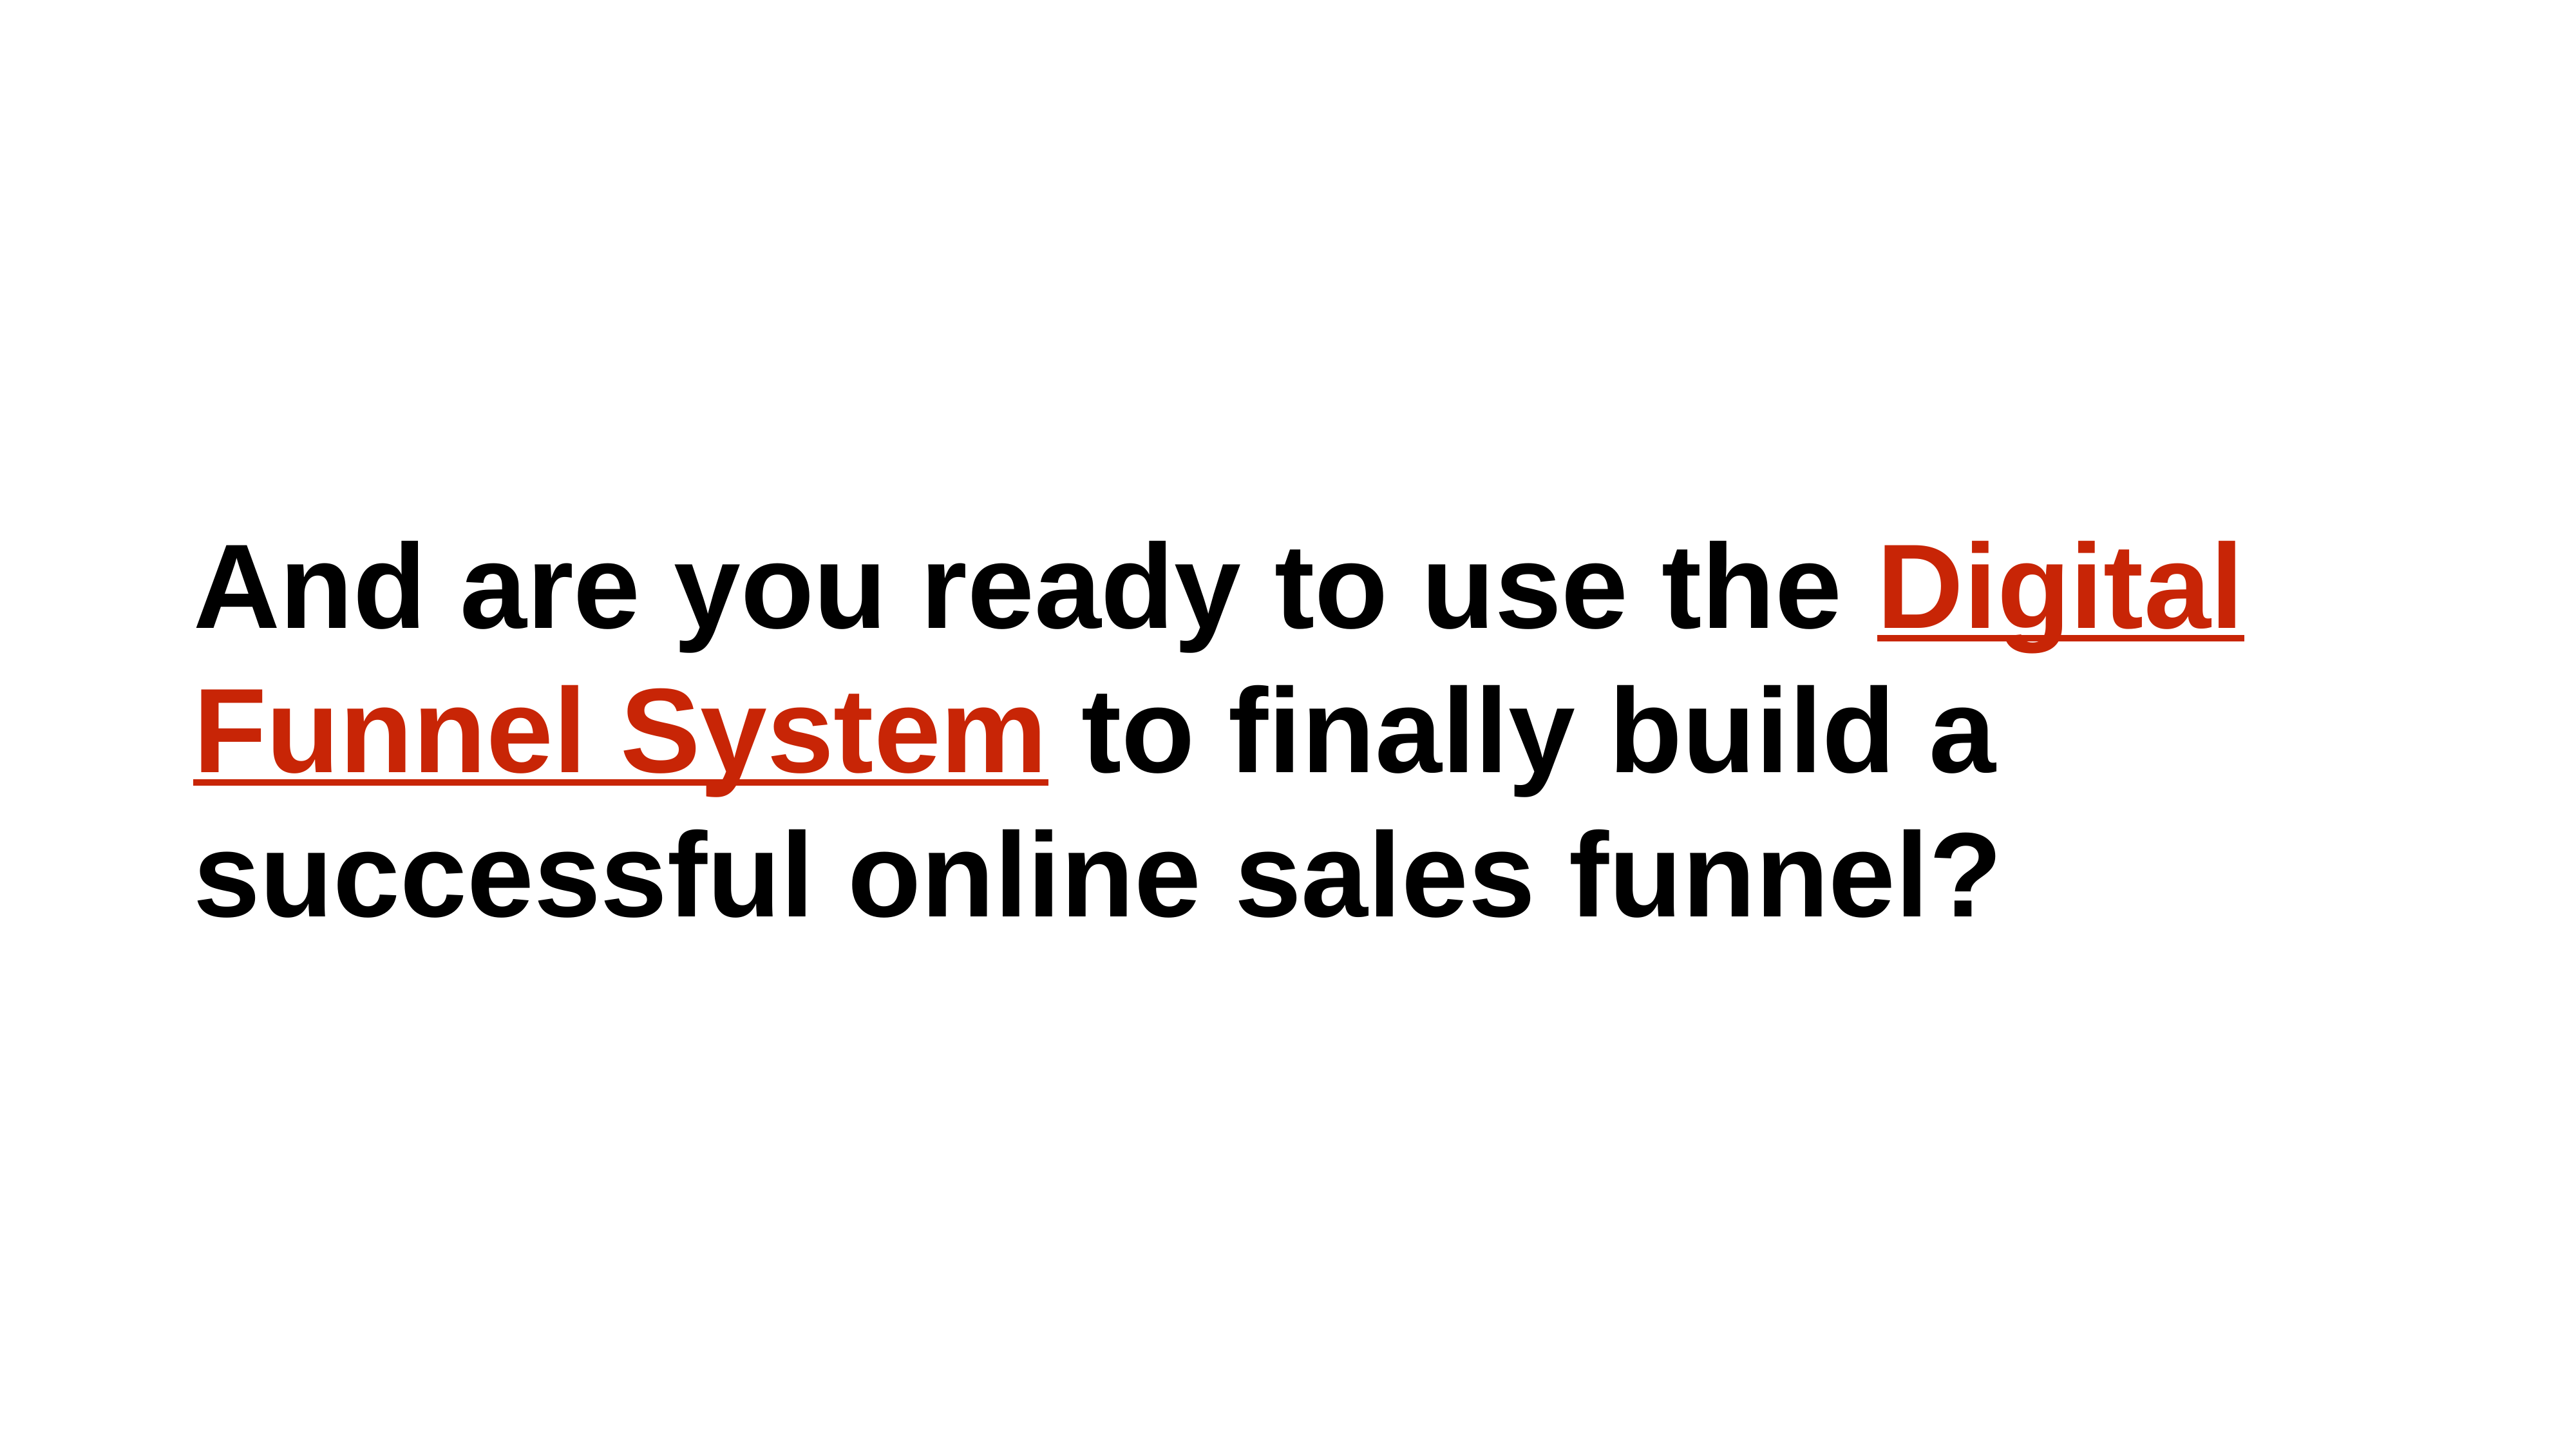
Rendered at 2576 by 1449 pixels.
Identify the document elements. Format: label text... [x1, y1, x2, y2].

title And are you ready to use the Digital Funnel System to finally build a successful online sales funnel? [187, 478, 2389, 971]
